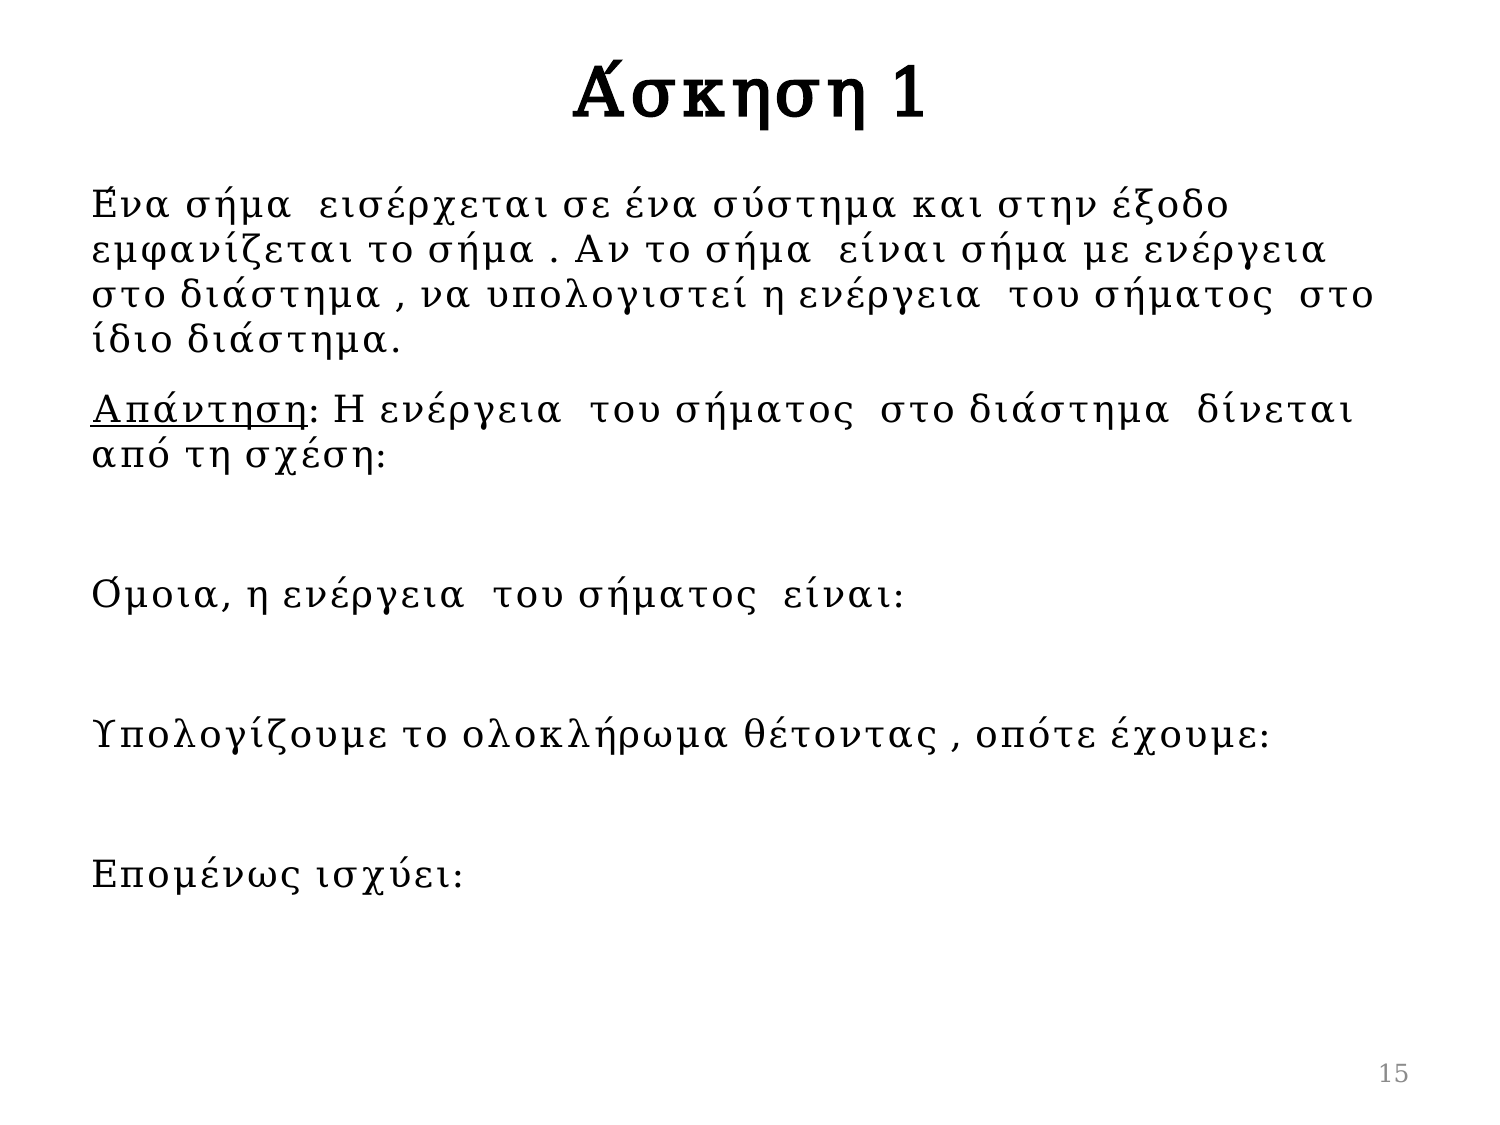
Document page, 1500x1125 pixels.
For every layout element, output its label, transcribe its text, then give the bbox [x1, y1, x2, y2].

title Άσκηση 1 [75, 19, 1425, 159]
slide_number 15 [1222, 1042, 1425, 1103]
